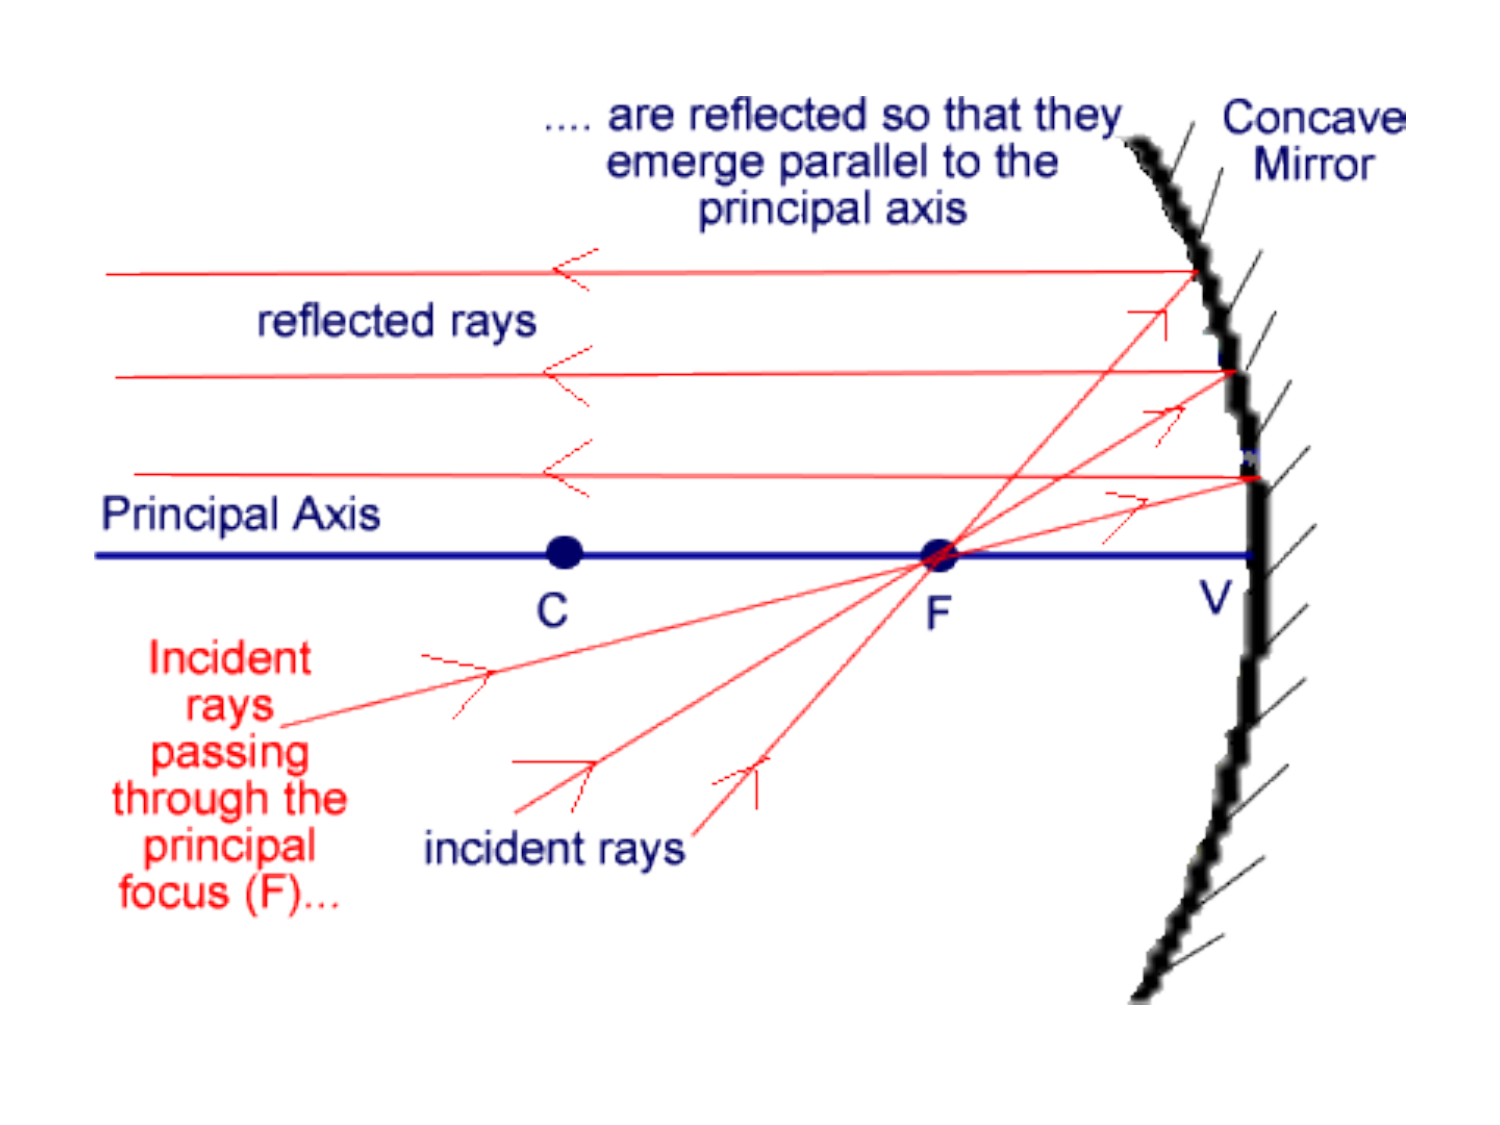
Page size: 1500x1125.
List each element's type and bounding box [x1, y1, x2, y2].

list [74, 96, 1426, 1006]
